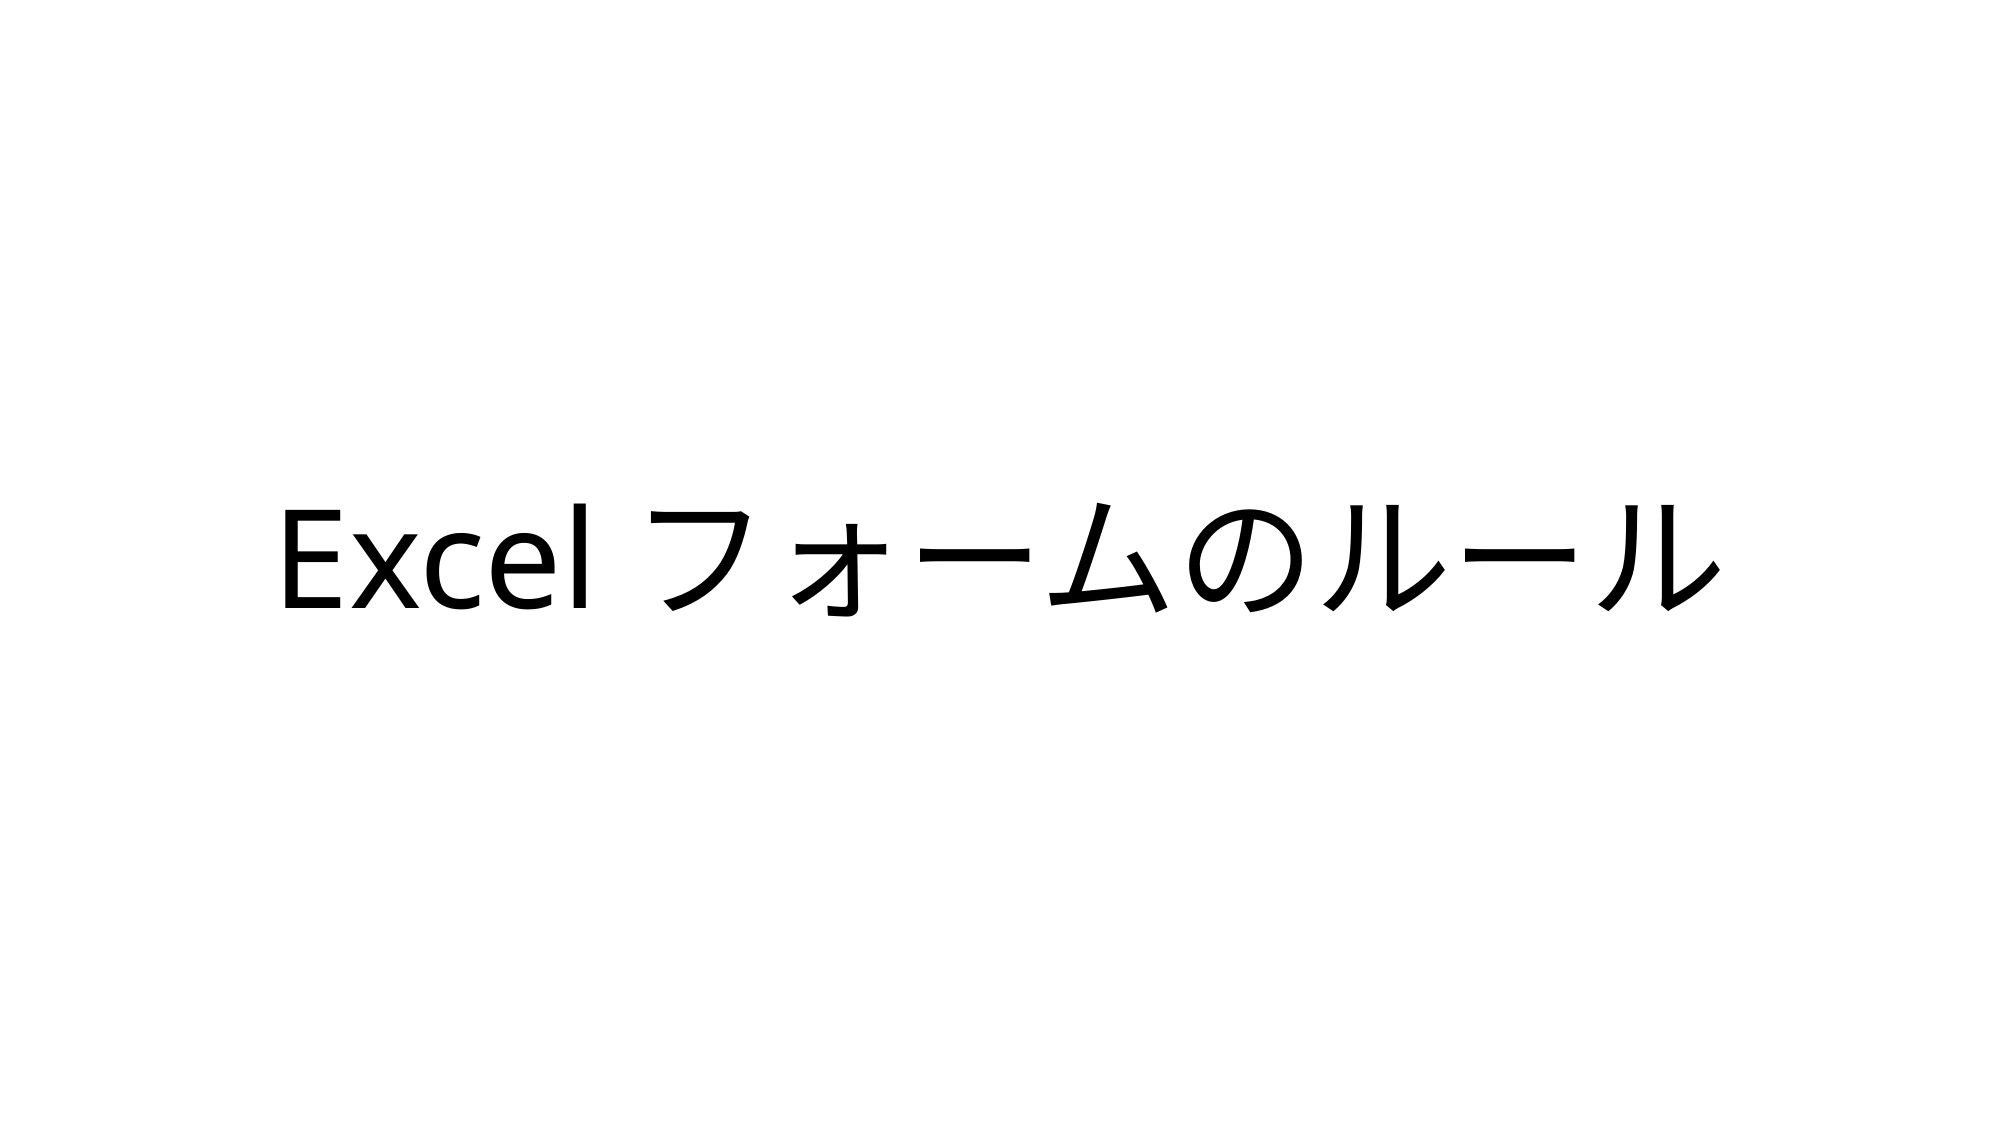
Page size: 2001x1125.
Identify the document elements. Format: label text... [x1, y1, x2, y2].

text_box Excelフォームのルール [0, 464, 2000, 644]
